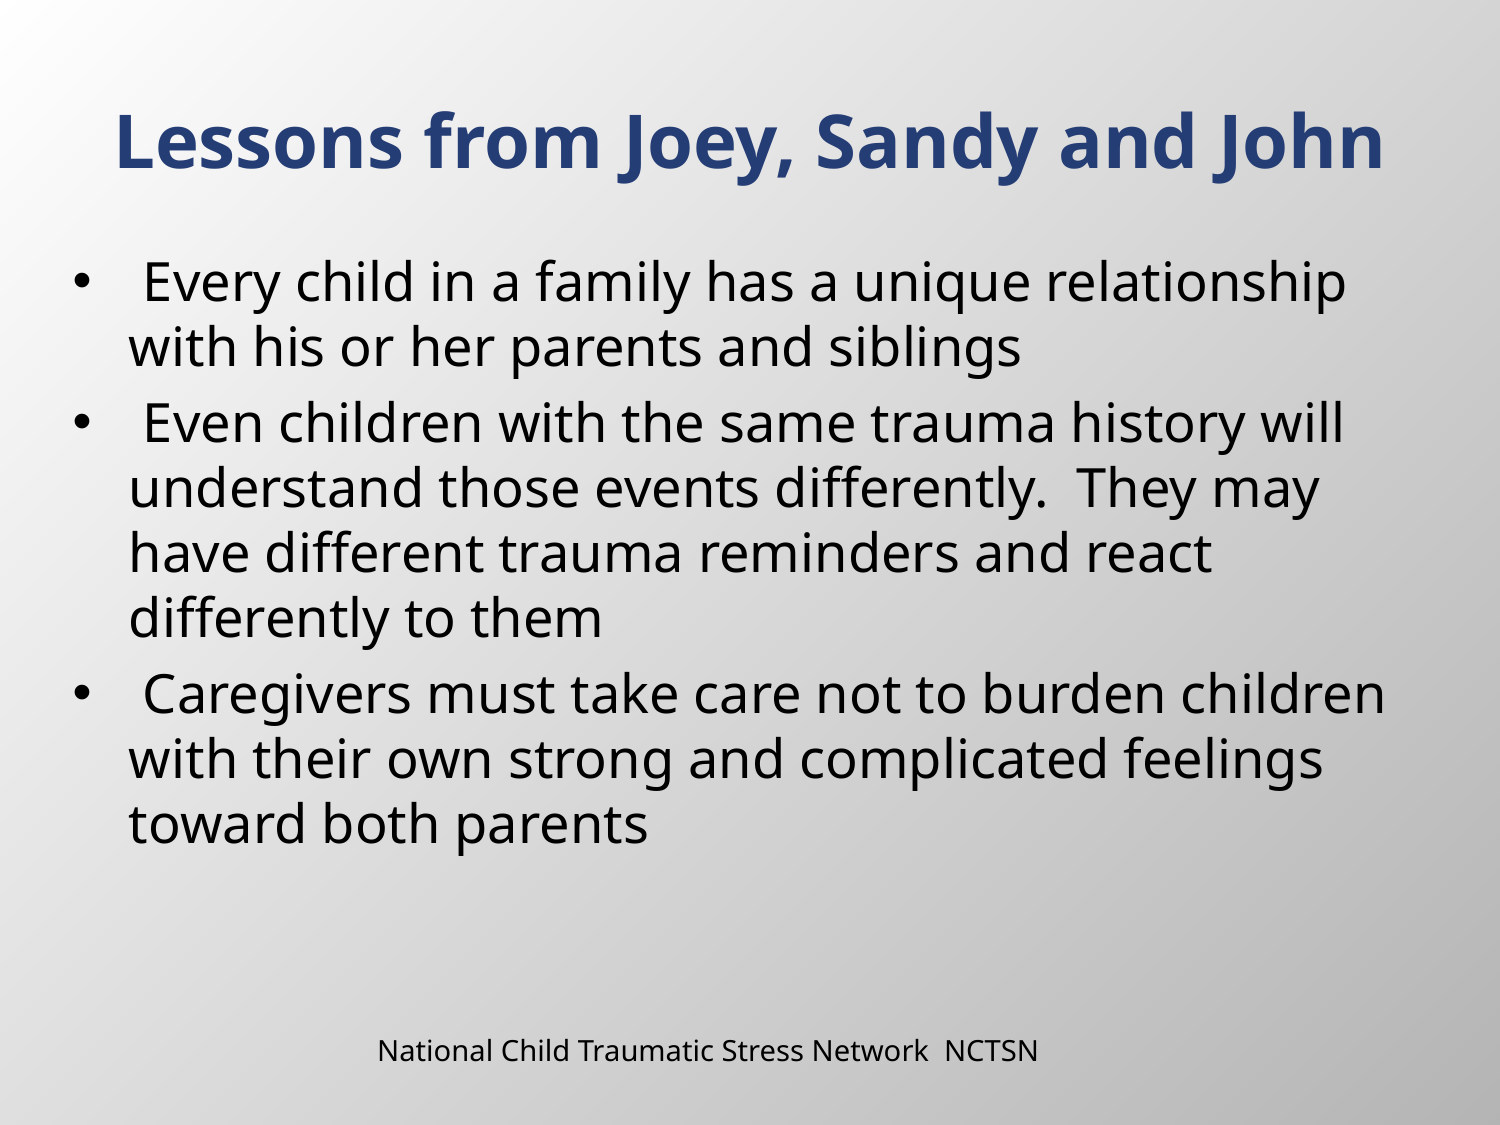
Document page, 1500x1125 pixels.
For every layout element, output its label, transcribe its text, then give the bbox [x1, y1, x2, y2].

title Lessons from Joey, Sandy and John [75, 45, 1425, 233]
text_box National Child Traumatic Stress Network NCTSN [362, 1024, 1188, 1075]
list Every child in a family has a unique relationship with his or her parents and siblings Even children with the same trauma history will understand those events differently. They may have different trauma reminders and react differently to them Caregivers must take care not to burden children with their own strong and complicated feelings toward both parents [57, 239, 1425, 1015]
